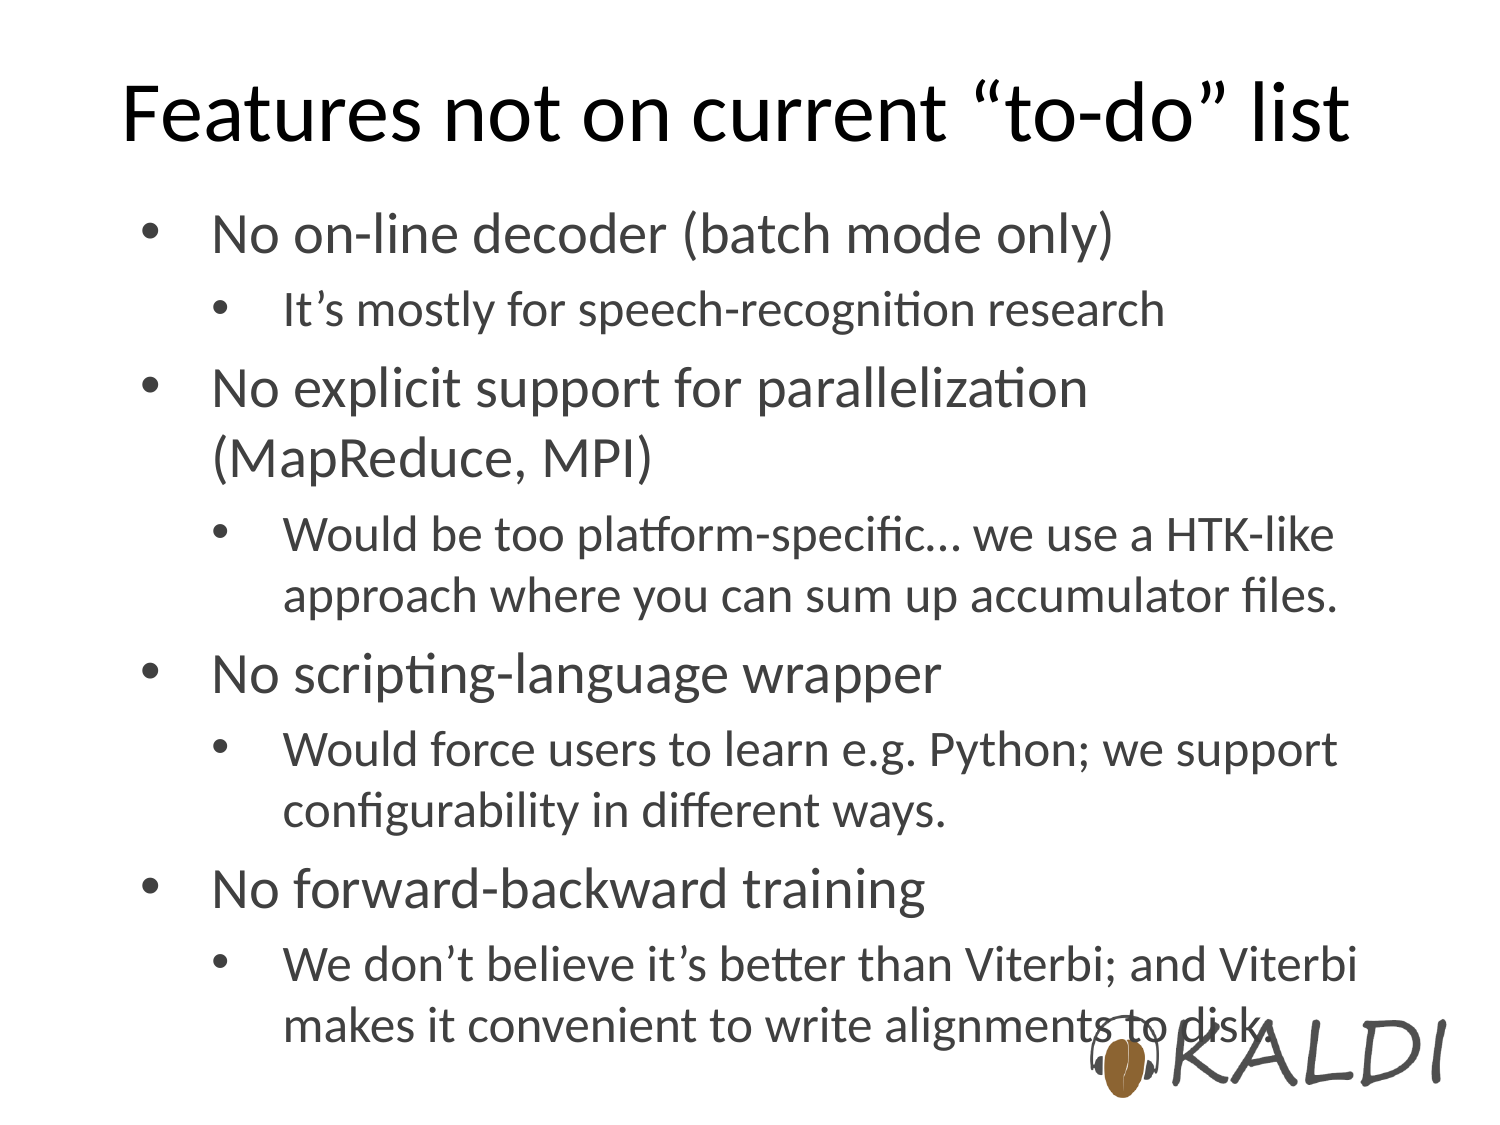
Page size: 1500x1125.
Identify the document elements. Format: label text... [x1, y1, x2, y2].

subtitle No on-line decoder (batch mode only) It’s mostly for speech-recognition research No explicit support for parallelization (MapReduce, MPI) Would be too platform-specific… we use a HTK-like approach where you can sum up accumulator files. No scripting-language wrapper Would force users to learn e.g. Python; we support configurability in different ways. No forward-backward training We don’t believe it’s better than Viterbi; and Viterbi makes it convenient to write alignments to disk. [125, 187, 1375, 1075]
picture [1087, 1012, 1464, 1104]
title Features not on current “to-do” list [99, 2, 1375, 213]
